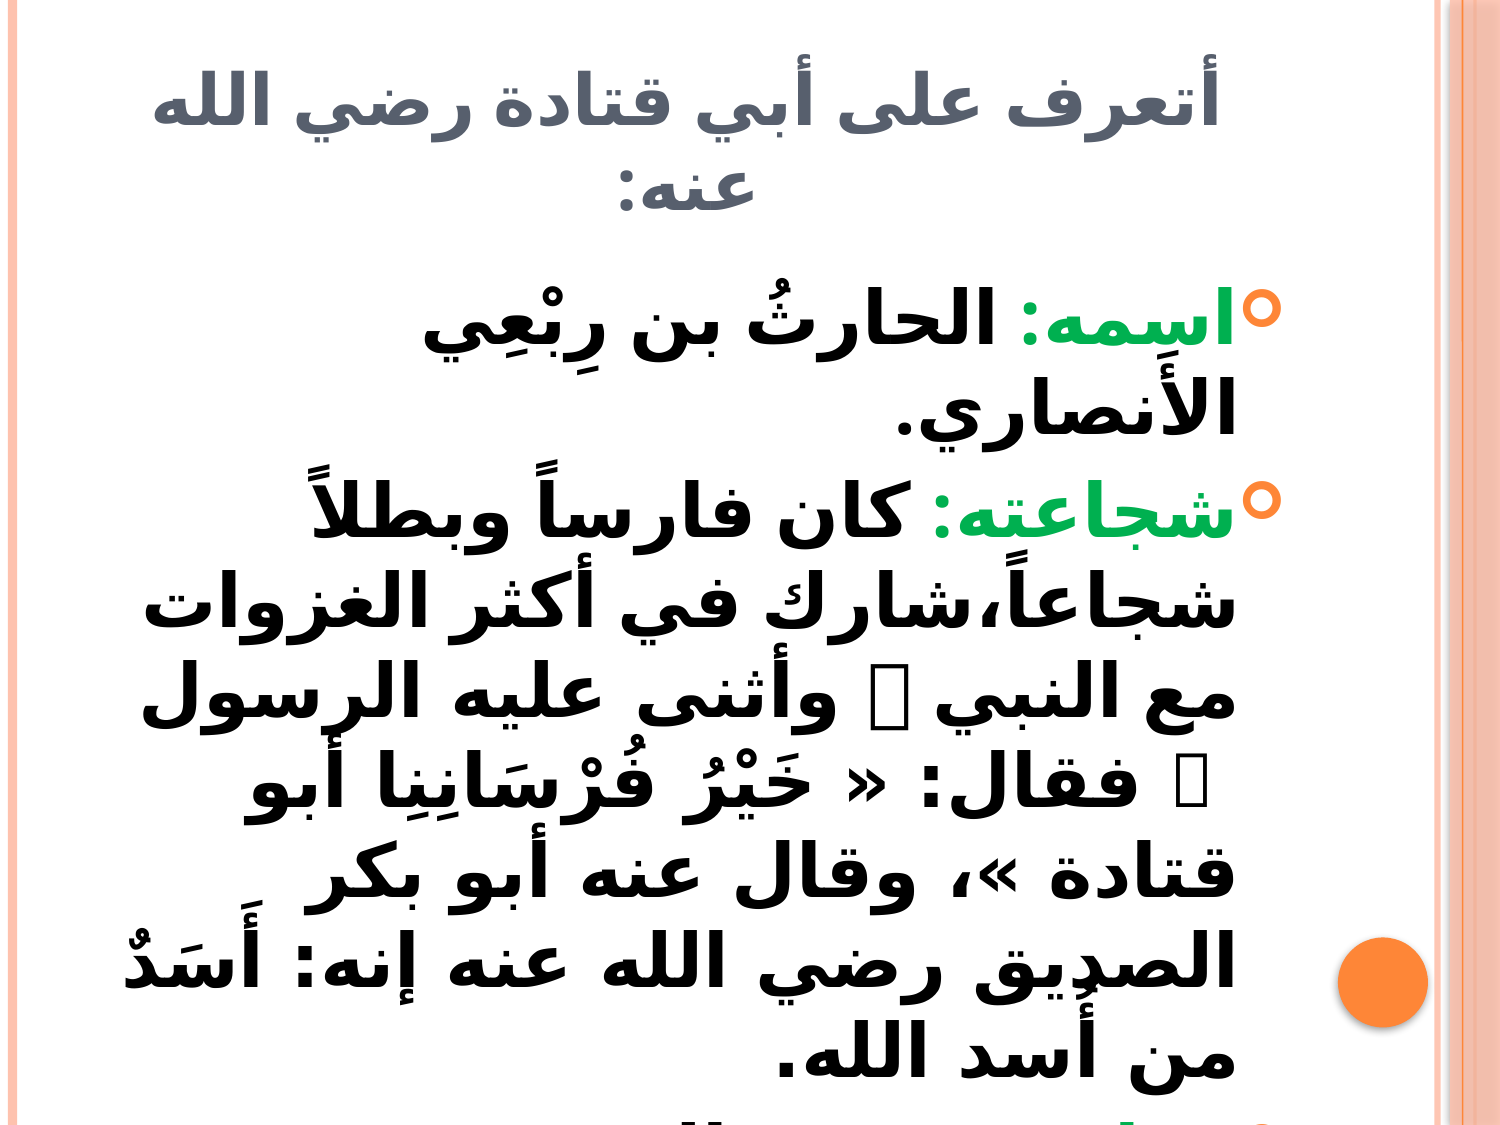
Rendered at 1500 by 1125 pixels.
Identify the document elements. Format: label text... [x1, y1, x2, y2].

list اسمه: الحارثُ بن رِبْعِي الأَنصاري. شجاعته: كان فارساً وبطلاً شجاعاً،شارك في أكثر الغزوات مع النبي  وأثنى عليه الرسول  فقال: « خَيْرُ فُرْسَانِنِا أبو قتادة »، وقال عنه أبو بكر الصديق رضي الله عنه إنه: أَسَدٌ من أُسد الله. وفاته: توفي بالمدينة سنة ٥٤ هـ . [75, 262, 1300, 1062]
title أتعرف على أبي قتادة رضي الله عنه: [75, 45, 1300, 233]
